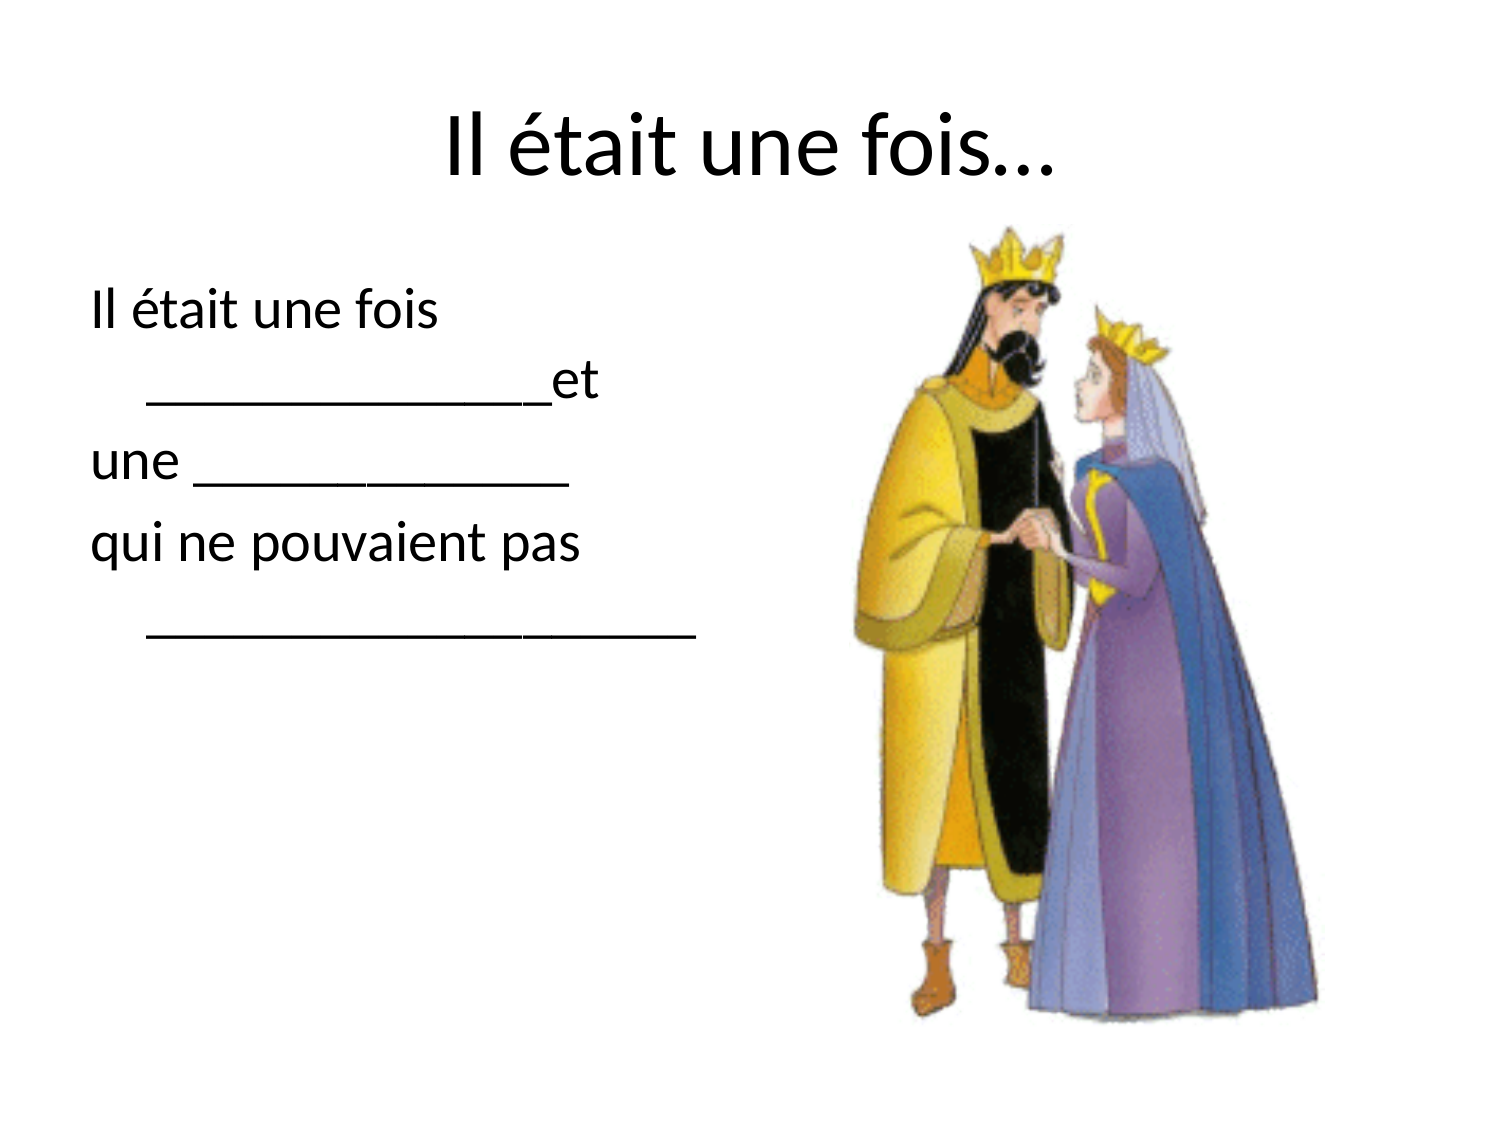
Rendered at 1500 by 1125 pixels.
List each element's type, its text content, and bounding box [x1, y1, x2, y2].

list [849, 224, 1326, 1030]
list Il était une fois ______________et une _____________ qui ne pouvaient pas ___________________ [75, 262, 738, 1005]
title Il était une fois… [75, 45, 1425, 233]
